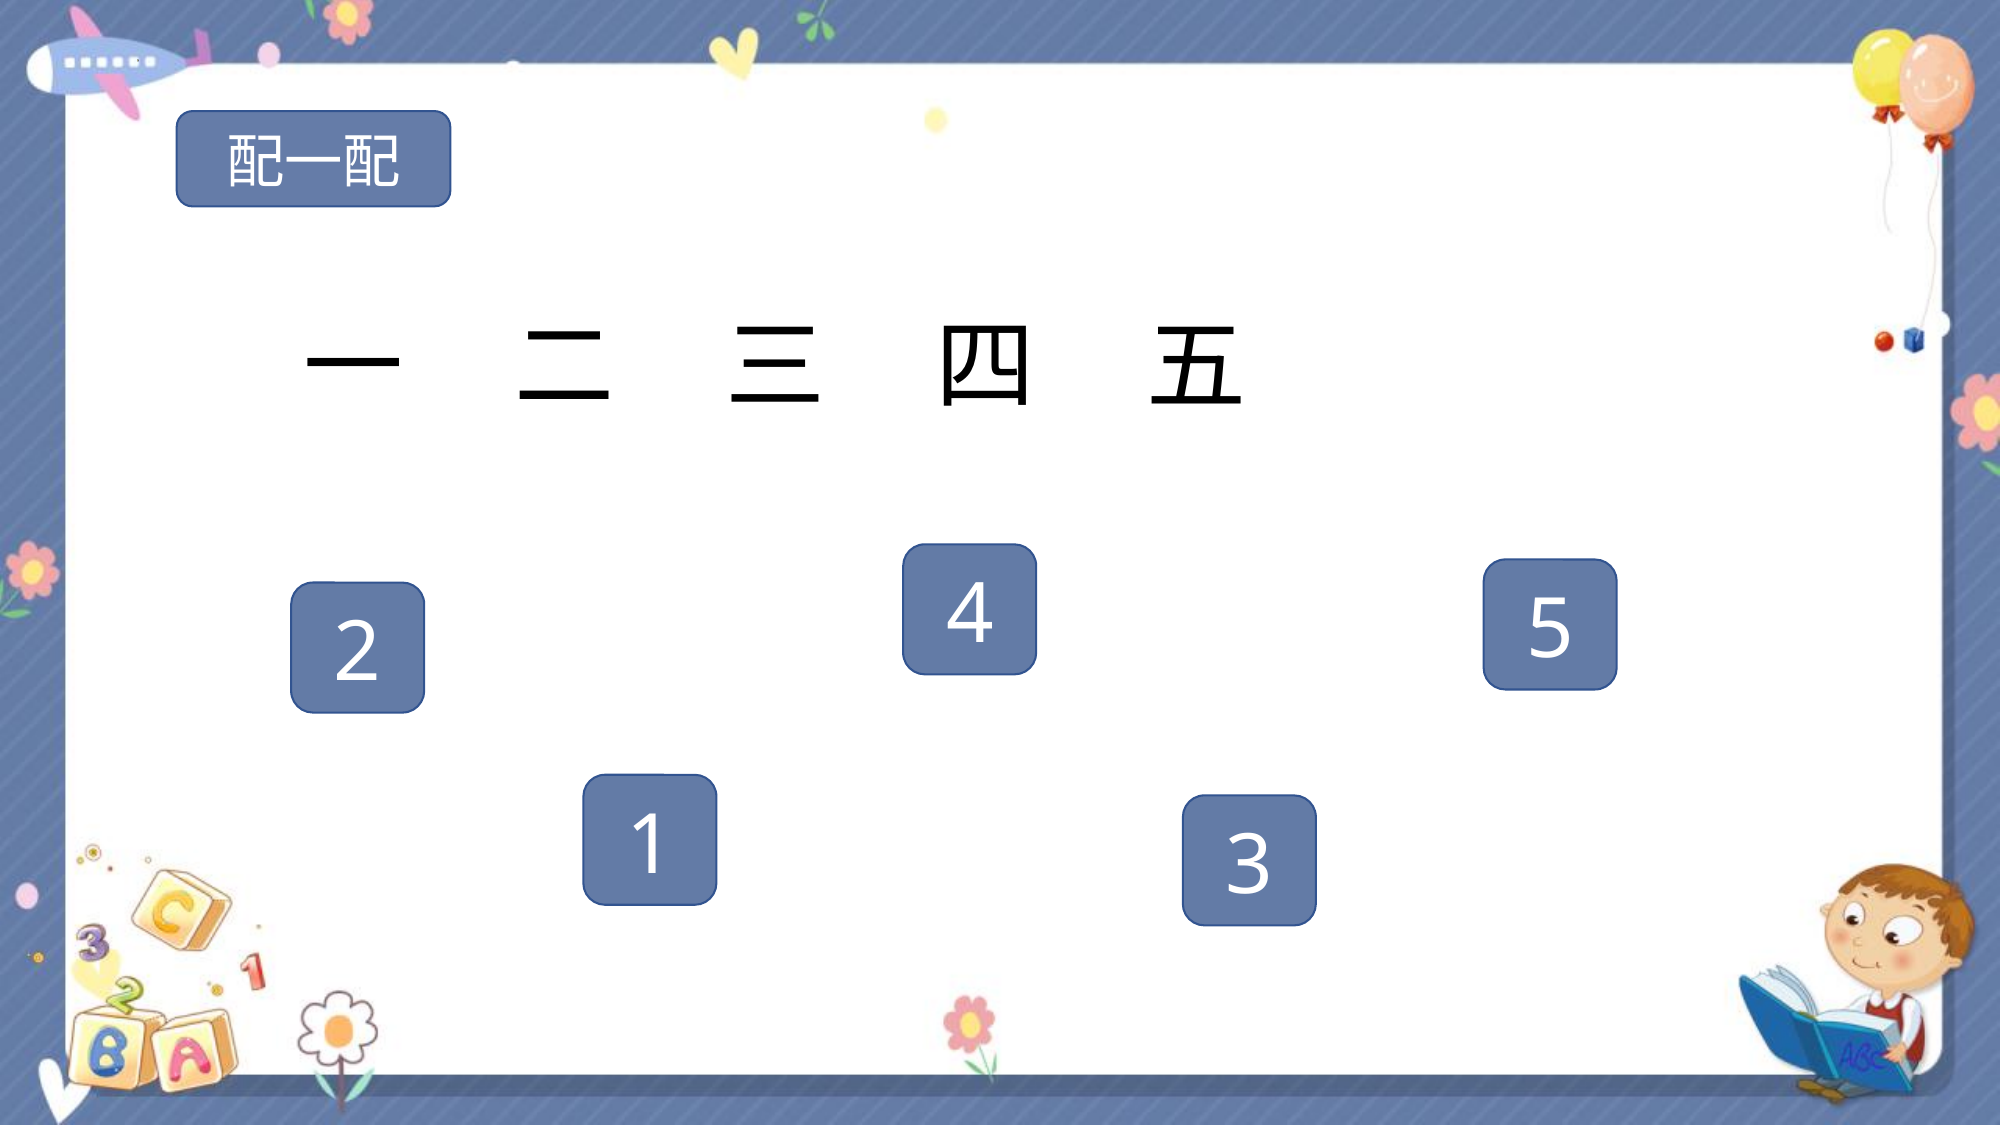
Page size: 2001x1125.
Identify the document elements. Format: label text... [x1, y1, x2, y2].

text_box 3 [1181, 794, 1317, 927]
text_box 4 [902, 543, 1038, 676]
text_box 5 [1482, 558, 1618, 691]
text_box 配一配 [175, 110, 452, 208]
text_box 一 二 三 四 五 [288, 293, 1263, 429]
text_box 1 [582, 773, 718, 906]
picture [0, 0, 2000, 1125]
text_box 2 [290, 581, 426, 714]
